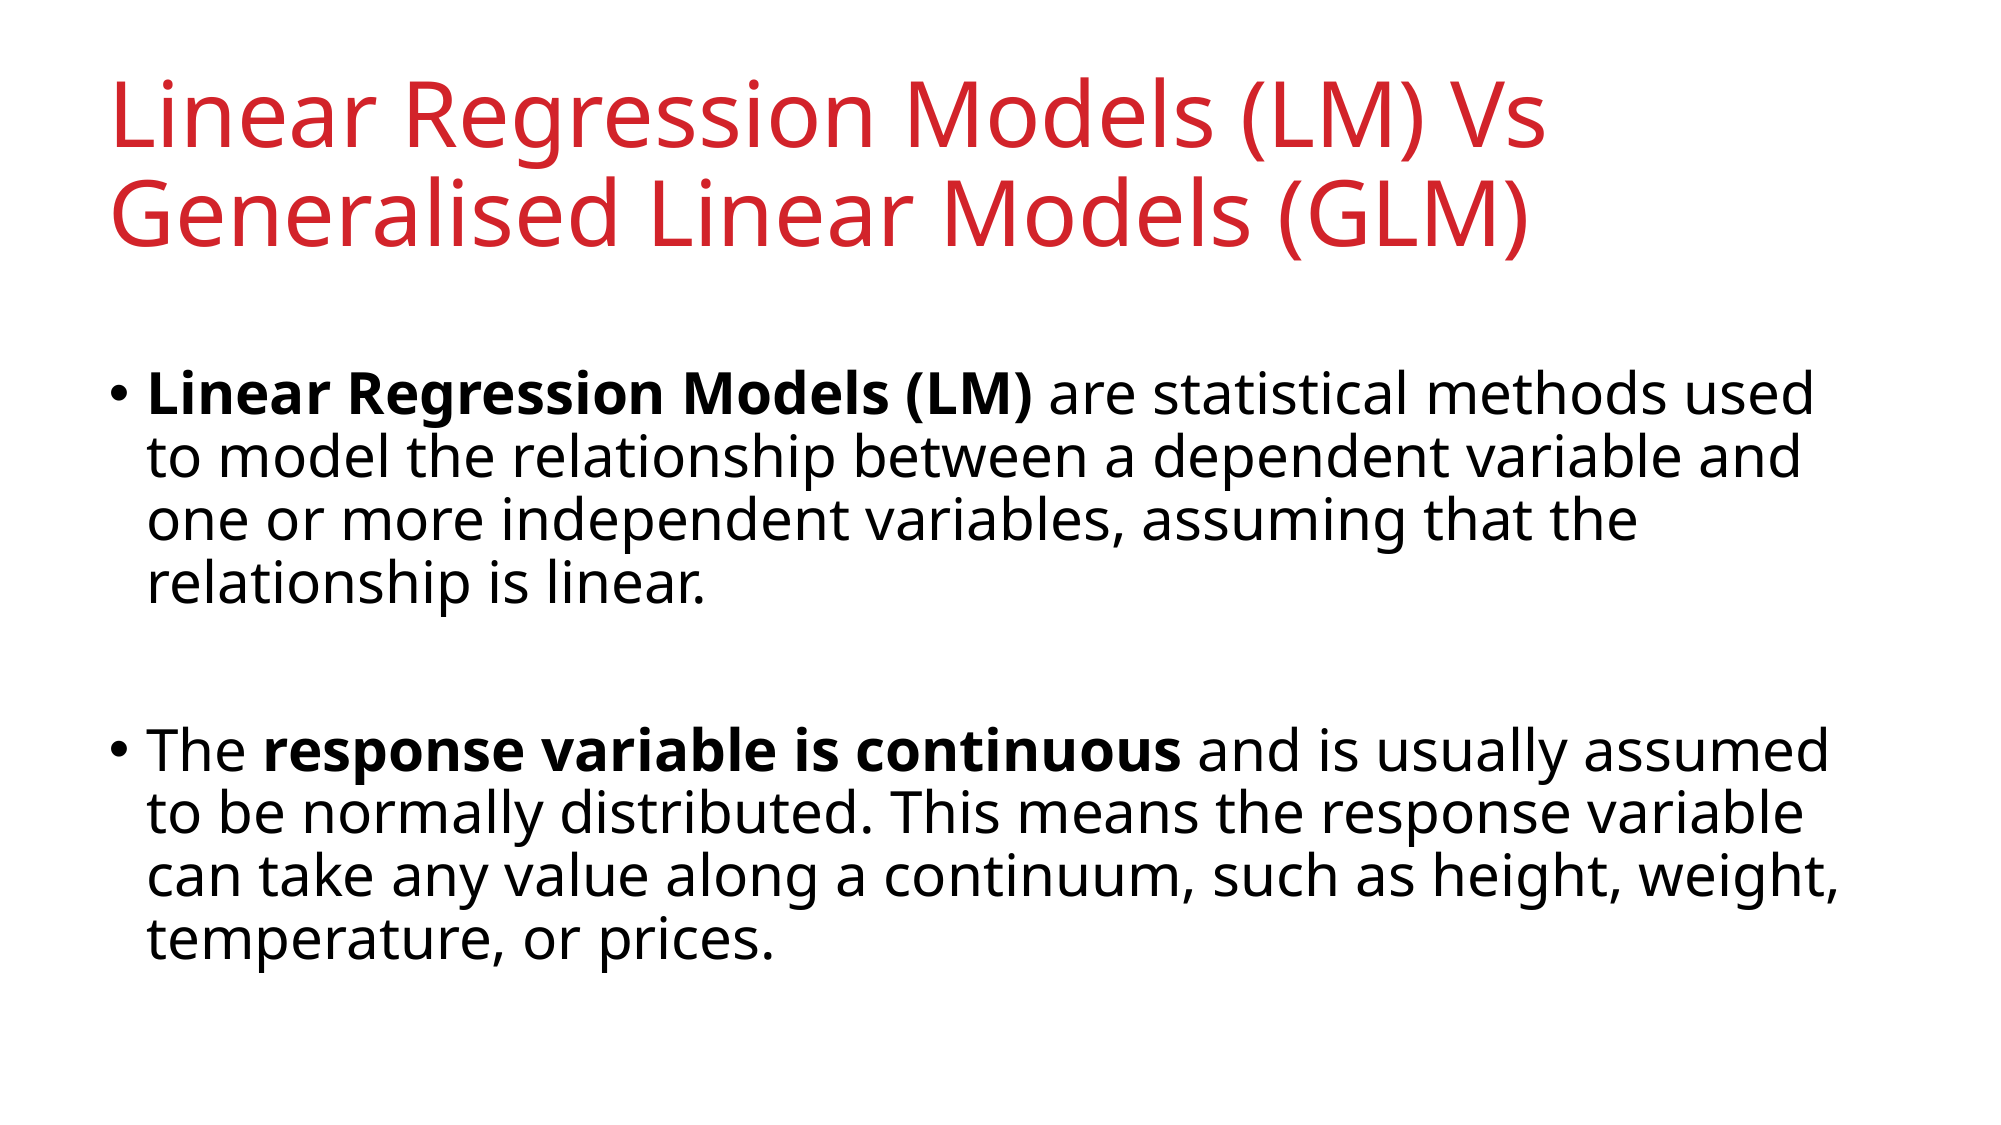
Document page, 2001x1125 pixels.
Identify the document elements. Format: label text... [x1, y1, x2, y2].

list Linear Regression Models (LM) are statistical methods used to model the relationship between a dependent variable and one or more independent variables, assuming that the relationship is linear. The response variable is continuous and is usually assumed to be normally distributed. This means the response variable can take any value along a continuum, such as height, weight, temperature, or prices. [93, 356, 1863, 1050]
title Linear Regression Models (LM) Vs Generalised Linear Models (GLM) [93, 50, 1863, 285]
